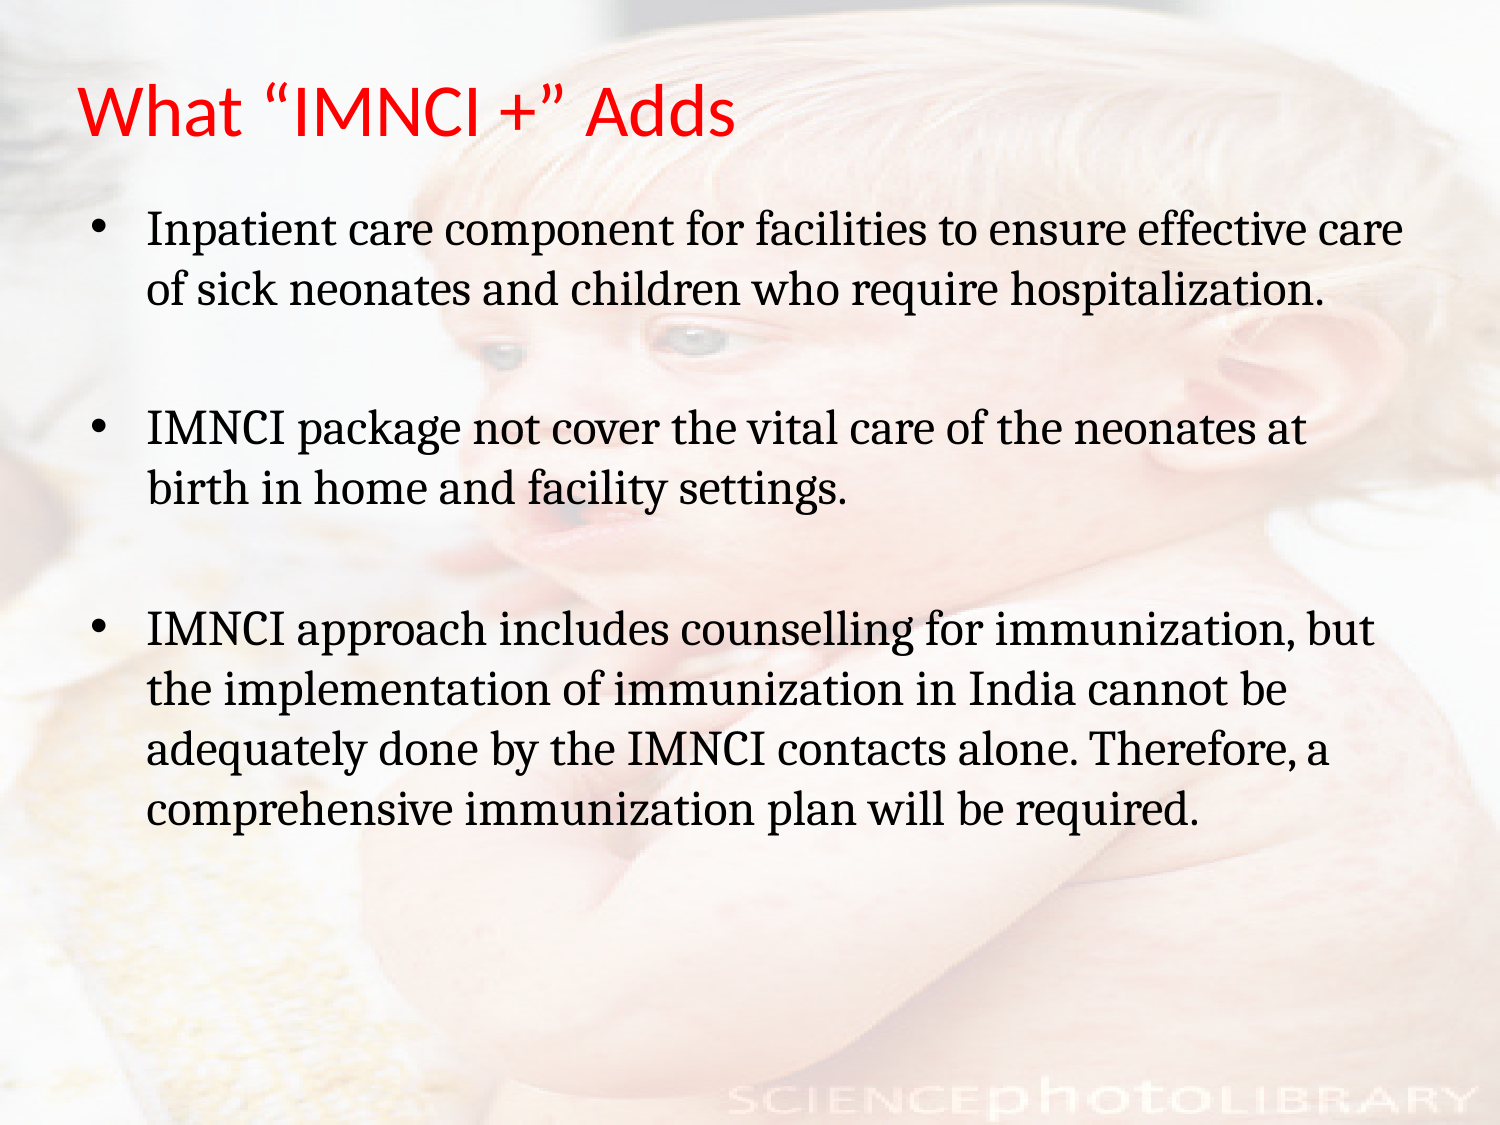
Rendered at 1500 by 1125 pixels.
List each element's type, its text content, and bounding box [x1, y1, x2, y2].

list Inpatient care component for facilities to ensure effective care of sick neonates and children who require hospitalization. IMNCI package not cover the vital care of the neonates at birth in home and facility settings. IMNCI approach includes counselling for immunization, but the implementation of immunization in India cannot be adequately done by the IMNCI contacts alone. Therefore, a comprehensive immunization plan will be required. [75, 187, 1425, 1075]
title What “IMNCI +” Adds [62, 37, 1413, 175]
